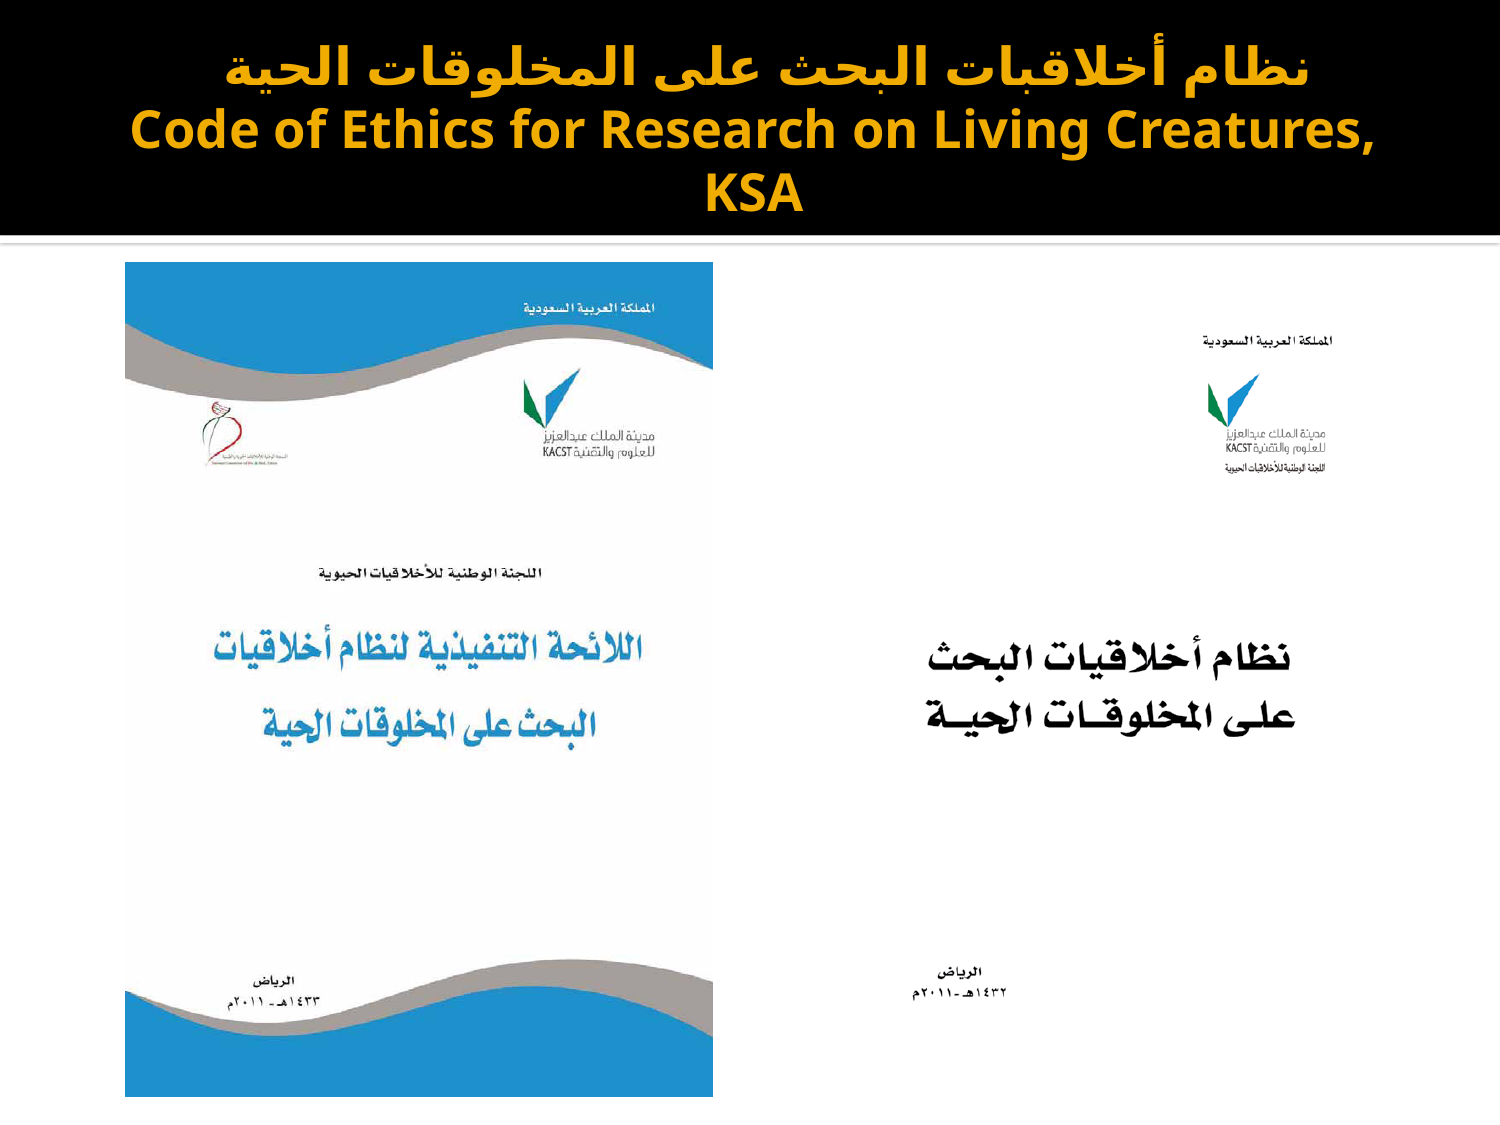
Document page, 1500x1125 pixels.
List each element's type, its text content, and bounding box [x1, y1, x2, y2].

picture [124, 262, 713, 1097]
picture [820, 274, 1396, 1097]
title نظام أخلاقبات البحث على المخلوقات الحية Code of Ethics for Research on Living Creatures, KSA [75, 24, 1425, 231]
